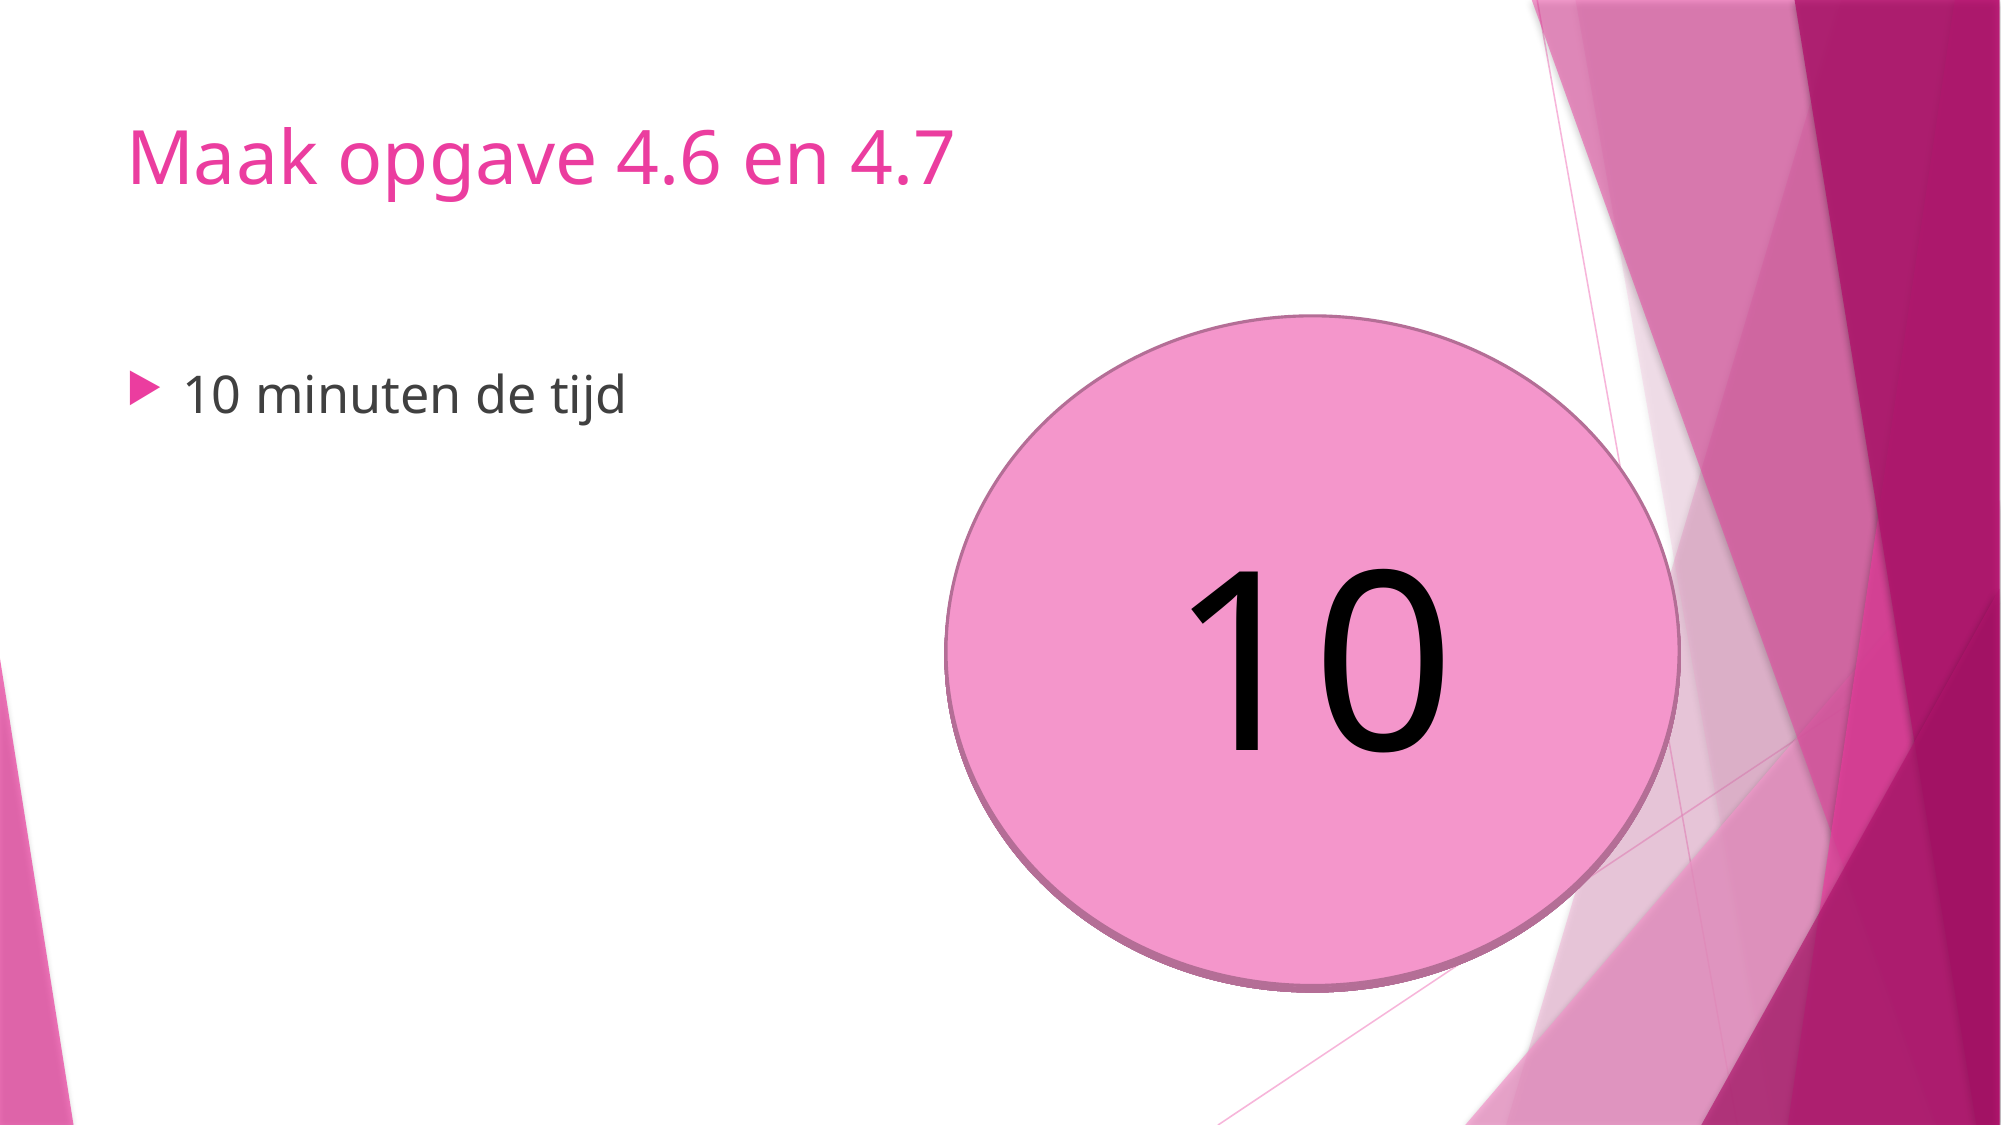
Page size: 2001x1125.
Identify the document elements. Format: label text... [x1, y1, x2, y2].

list 10 minuten de tijd [111, 354, 774, 992]
title Maak opgave 4.6 en 4.7 [111, 101, 1522, 319]
text_box 9 [958, 742, 1668, 990]
text_box 10 [944, 314, 1681, 988]
text_box 7 [961, 748, 1667, 993]
